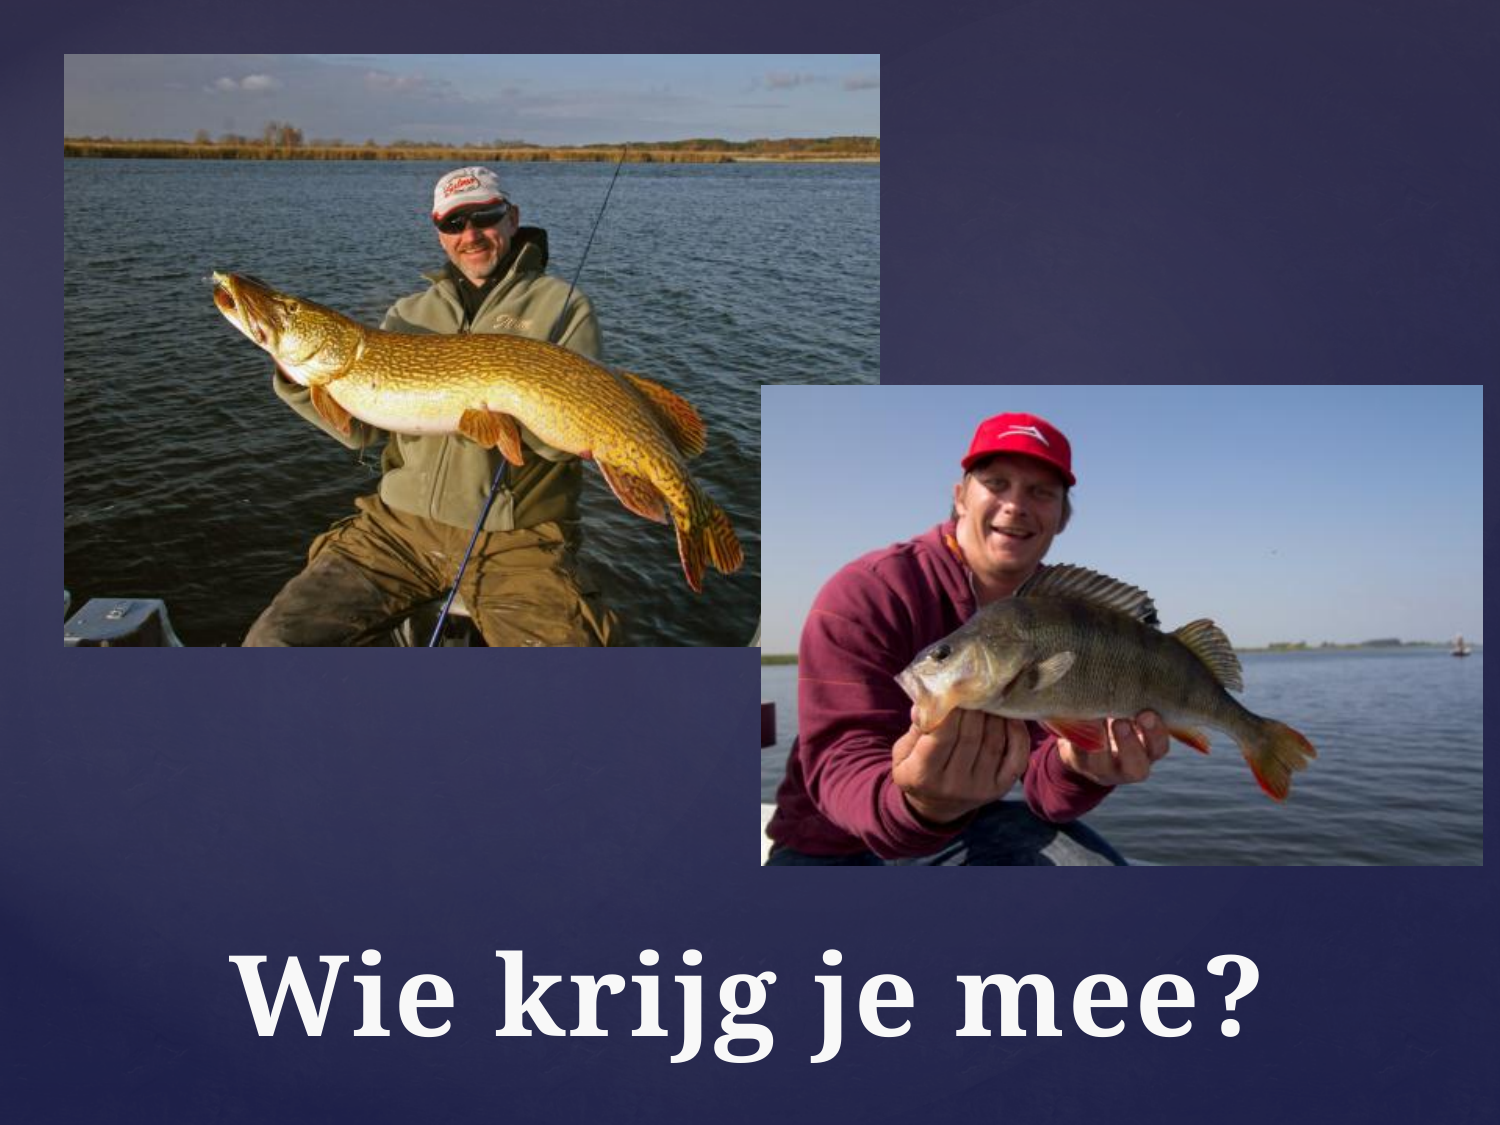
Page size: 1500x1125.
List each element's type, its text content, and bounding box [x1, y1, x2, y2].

text_box Wie krijg je mee? [214, 916, 1282, 1067]
picture [64, 54, 1483, 867]
